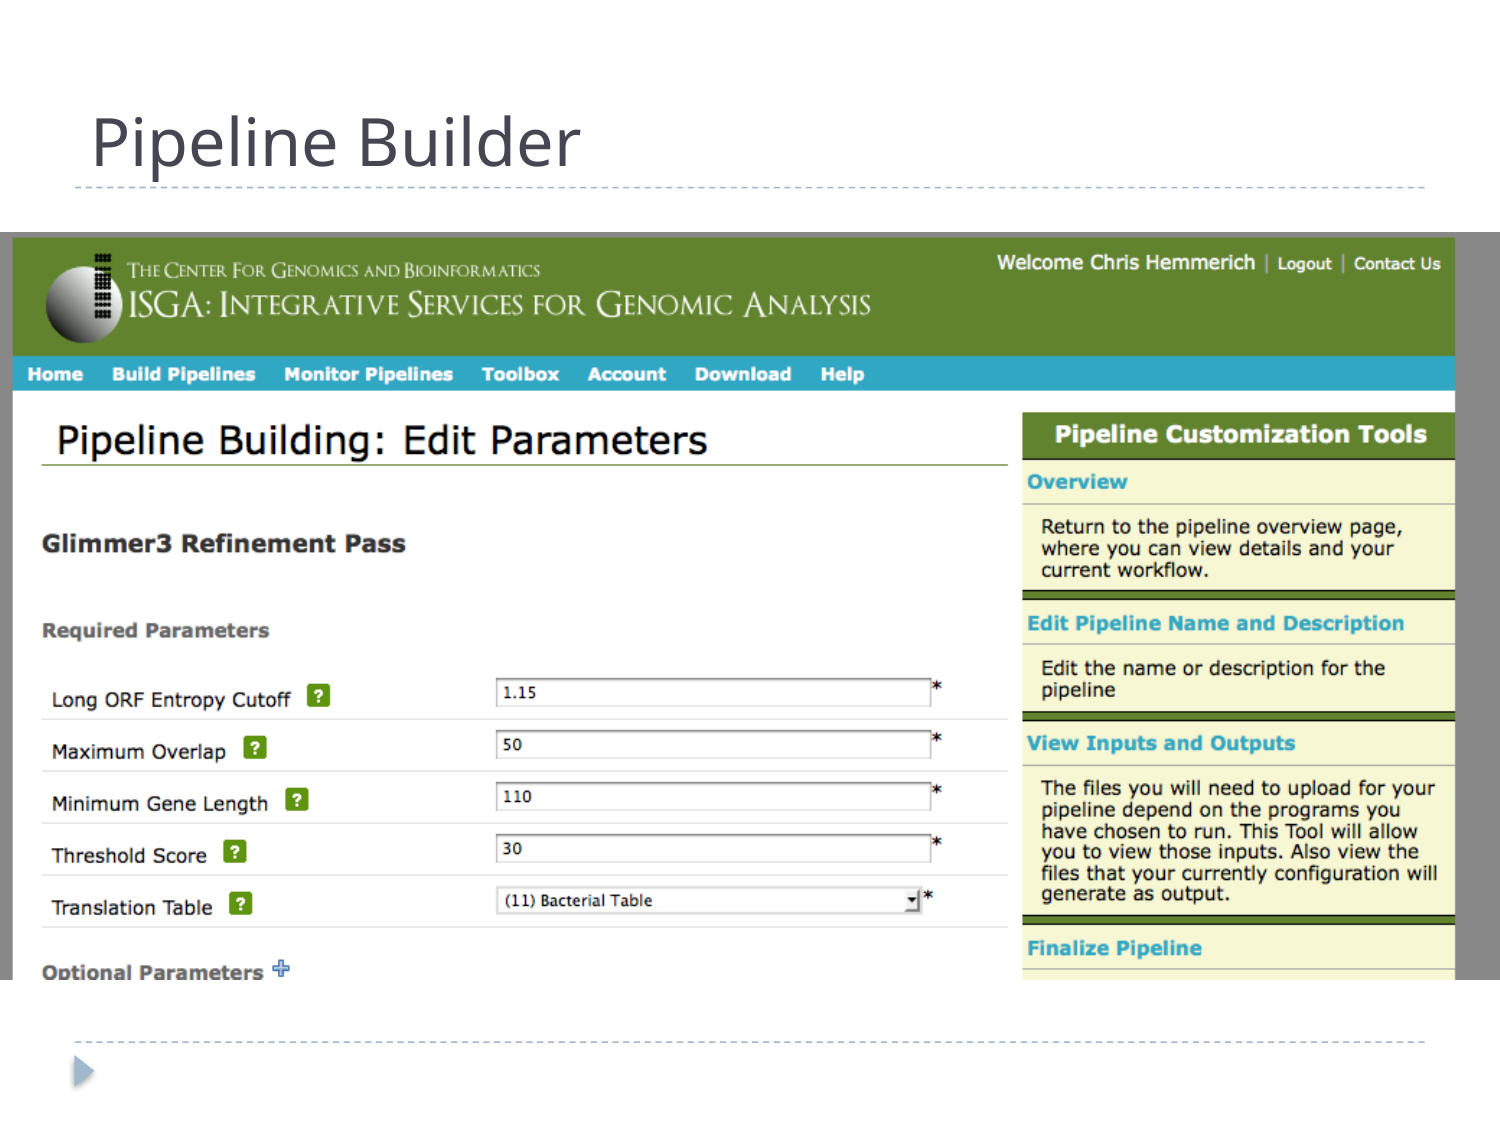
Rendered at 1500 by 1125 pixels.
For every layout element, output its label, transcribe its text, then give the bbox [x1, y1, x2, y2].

picture [0, 232, 1500, 980]
title Pipeline Builder [74, 24, 1426, 188]
